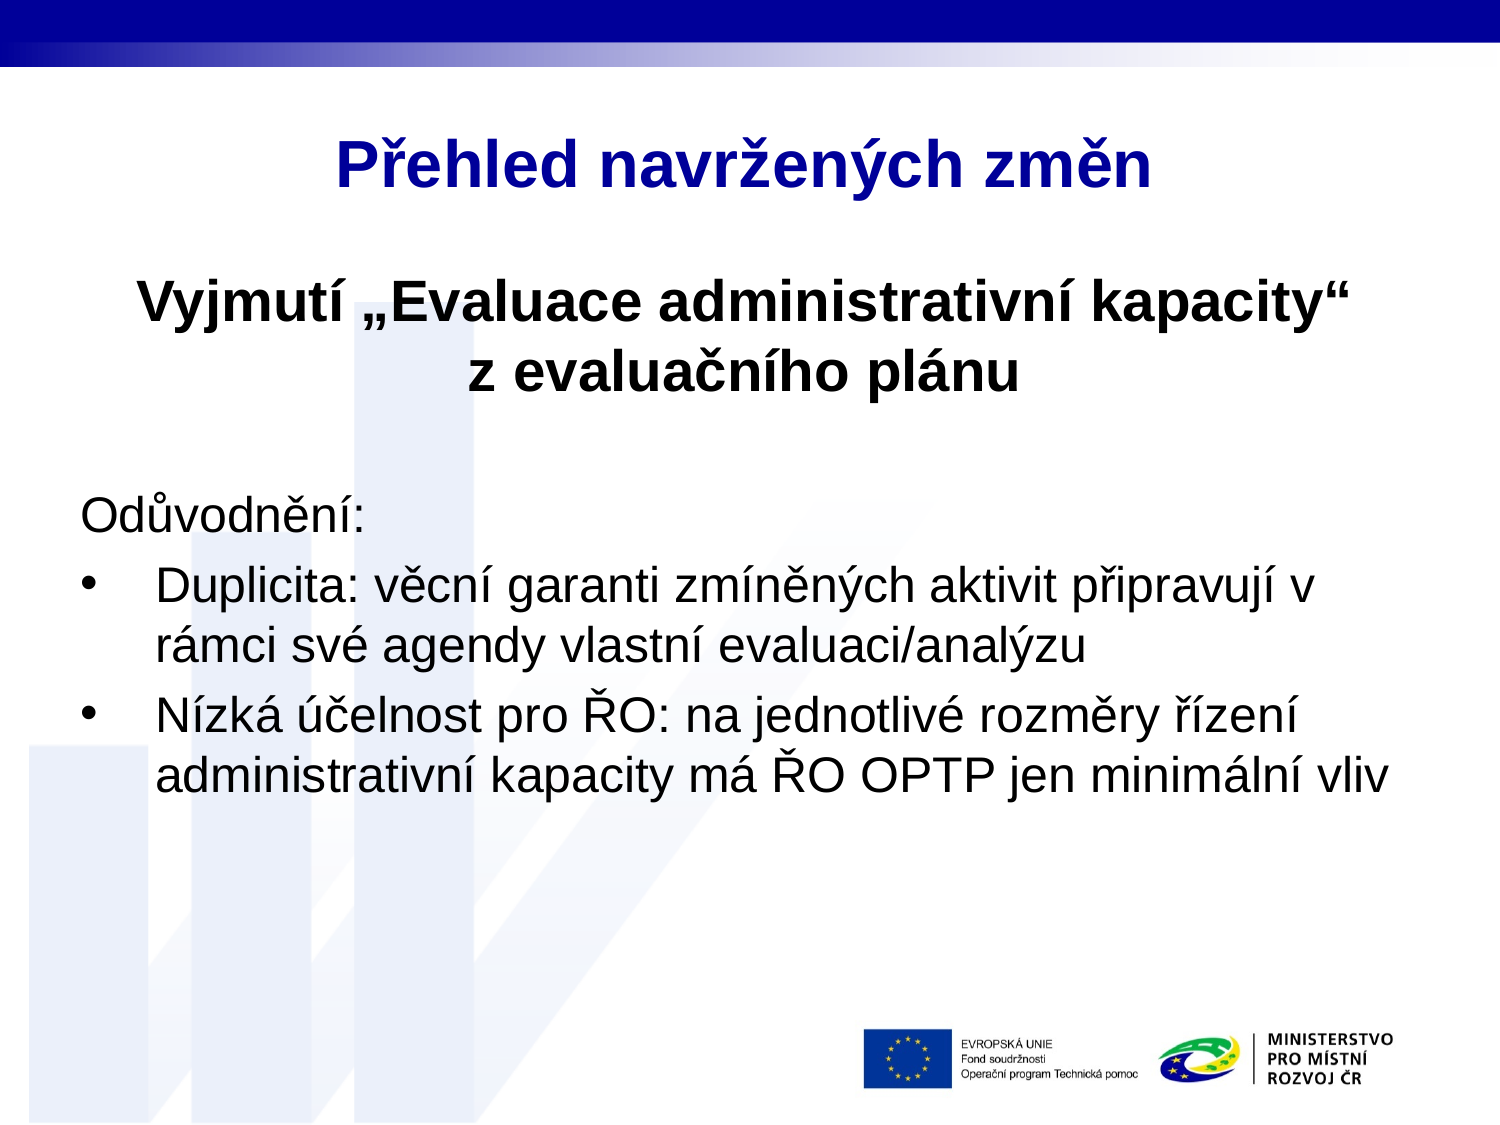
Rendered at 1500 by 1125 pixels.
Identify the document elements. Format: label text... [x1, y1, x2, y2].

list Vyjmutí „Evaluace administrativní kapacity“ z evaluačního plánu Odůvodnění: Duplicita: věcní garanti zmíněných aktivit připravují v rámci své agendy vlastní evaluaci/analýzu Nízká účelnost pro ŘO: na jednotlivé rozměry řízení administrativní kapacity má ŘO OPTP jen minimální vliv [64, 255, 1425, 1012]
picture [29, 302, 1412, 1125]
title Přehled navržených změn [64, 113, 1425, 197]
